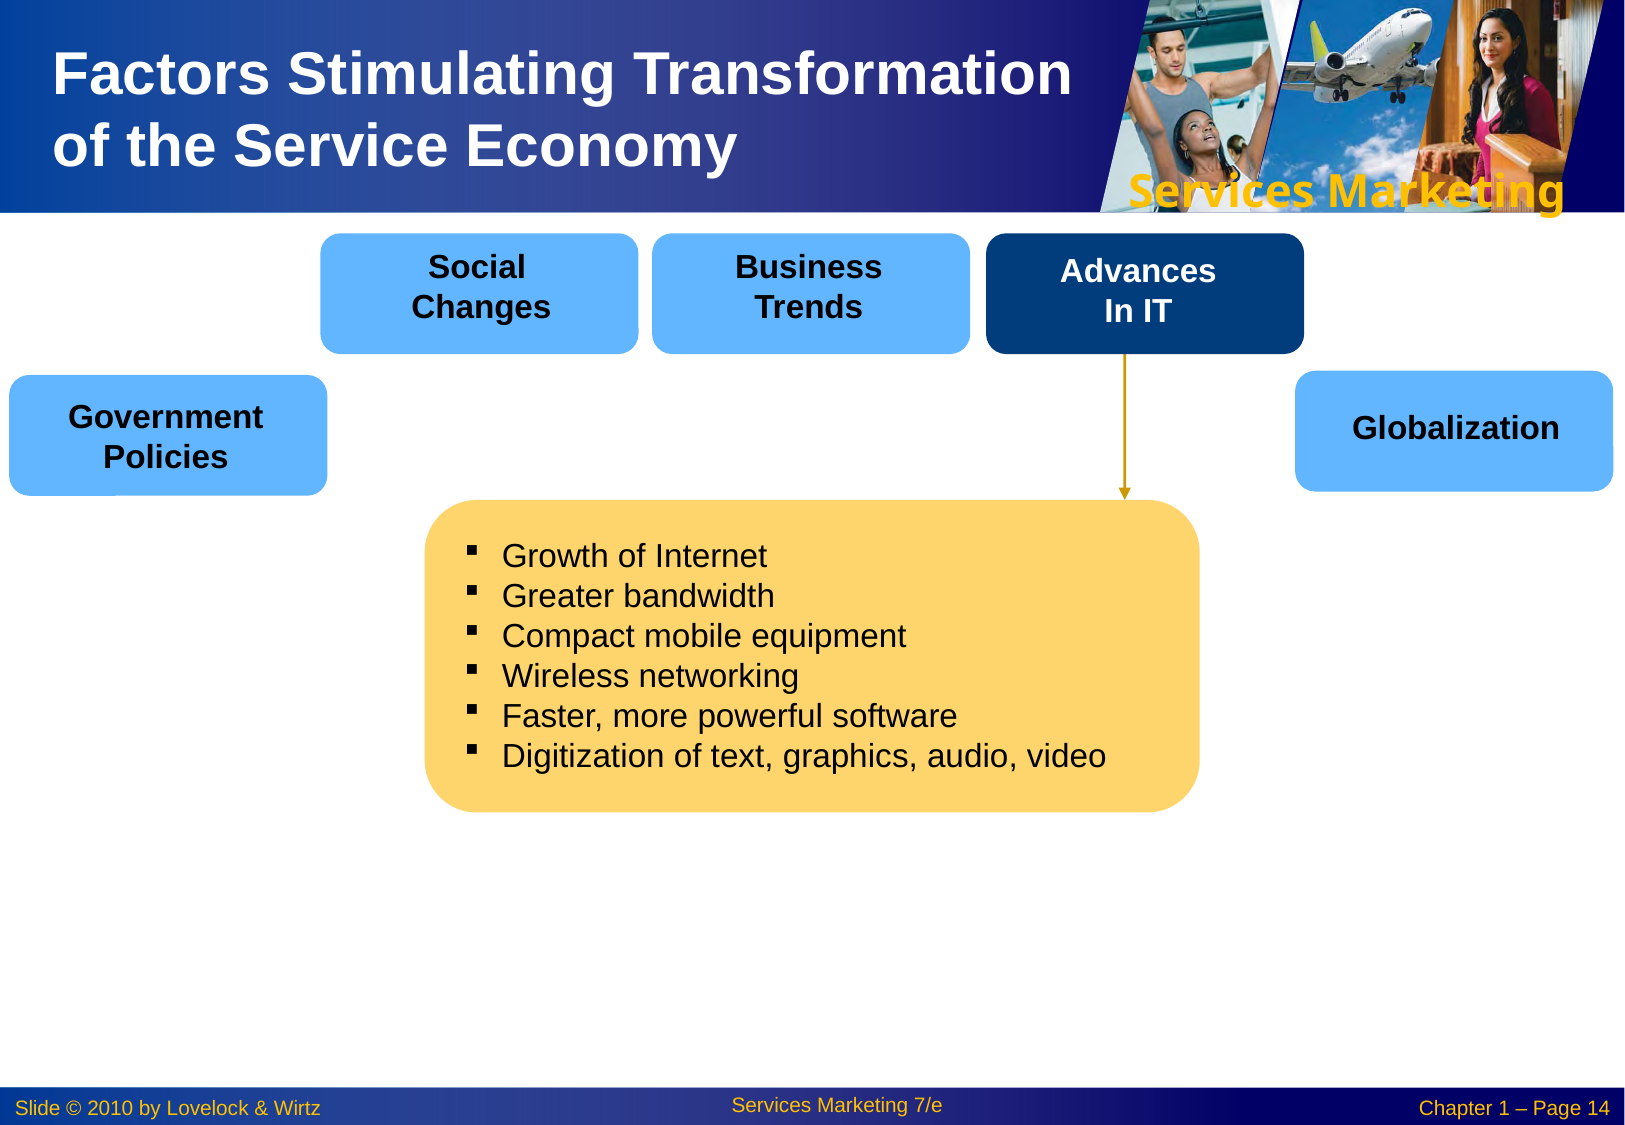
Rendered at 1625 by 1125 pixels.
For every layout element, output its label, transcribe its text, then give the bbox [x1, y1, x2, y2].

picture [1100, 0, 1604, 213]
picture [1162, 186, 1172, 192]
title Factors Stimulating Transformation of the Service Economy [36, 37, 1100, 176]
picture [1546, 187, 1556, 202]
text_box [0, 233, 1614, 813]
